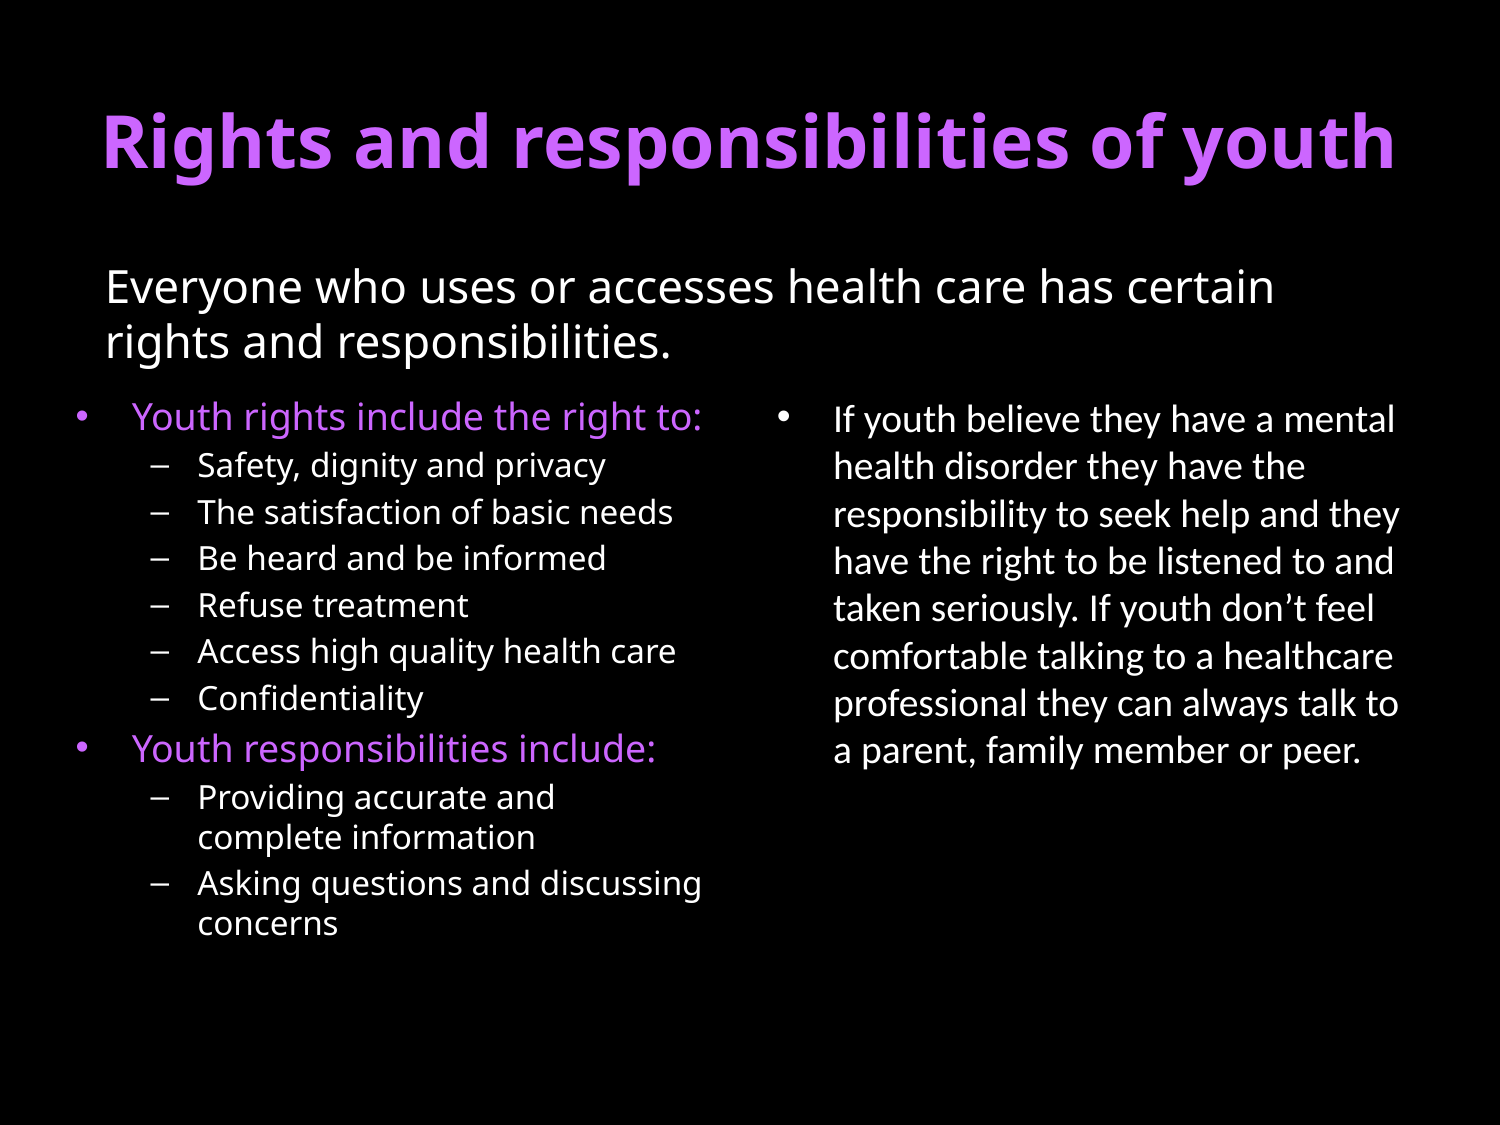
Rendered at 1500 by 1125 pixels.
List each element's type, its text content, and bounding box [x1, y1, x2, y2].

list If youth believe they have a mental health disorder they have the responsibility to seek help and they have the right to be listened to and taken seriously. If youth don’t feel comfortable talking to a healthcare professional they can always talk to a parent, family member or peer. [761, 385, 1425, 1057]
title Rights and responsibilities of youth [75, 45, 1425, 233]
list Youth rights include the right to: Safety, dignity and privacy The satisfaction of basic needs Be heard and be informed Refuse treatment Access high quality health care Confidentiality Youth responsibilities include: Providing accurate and complete information Asking questions and discussing concerns [60, 385, 723, 1053]
text_box Everyone who uses or accesses health care has certain rights and responsibilities. [89, 250, 1366, 376]
